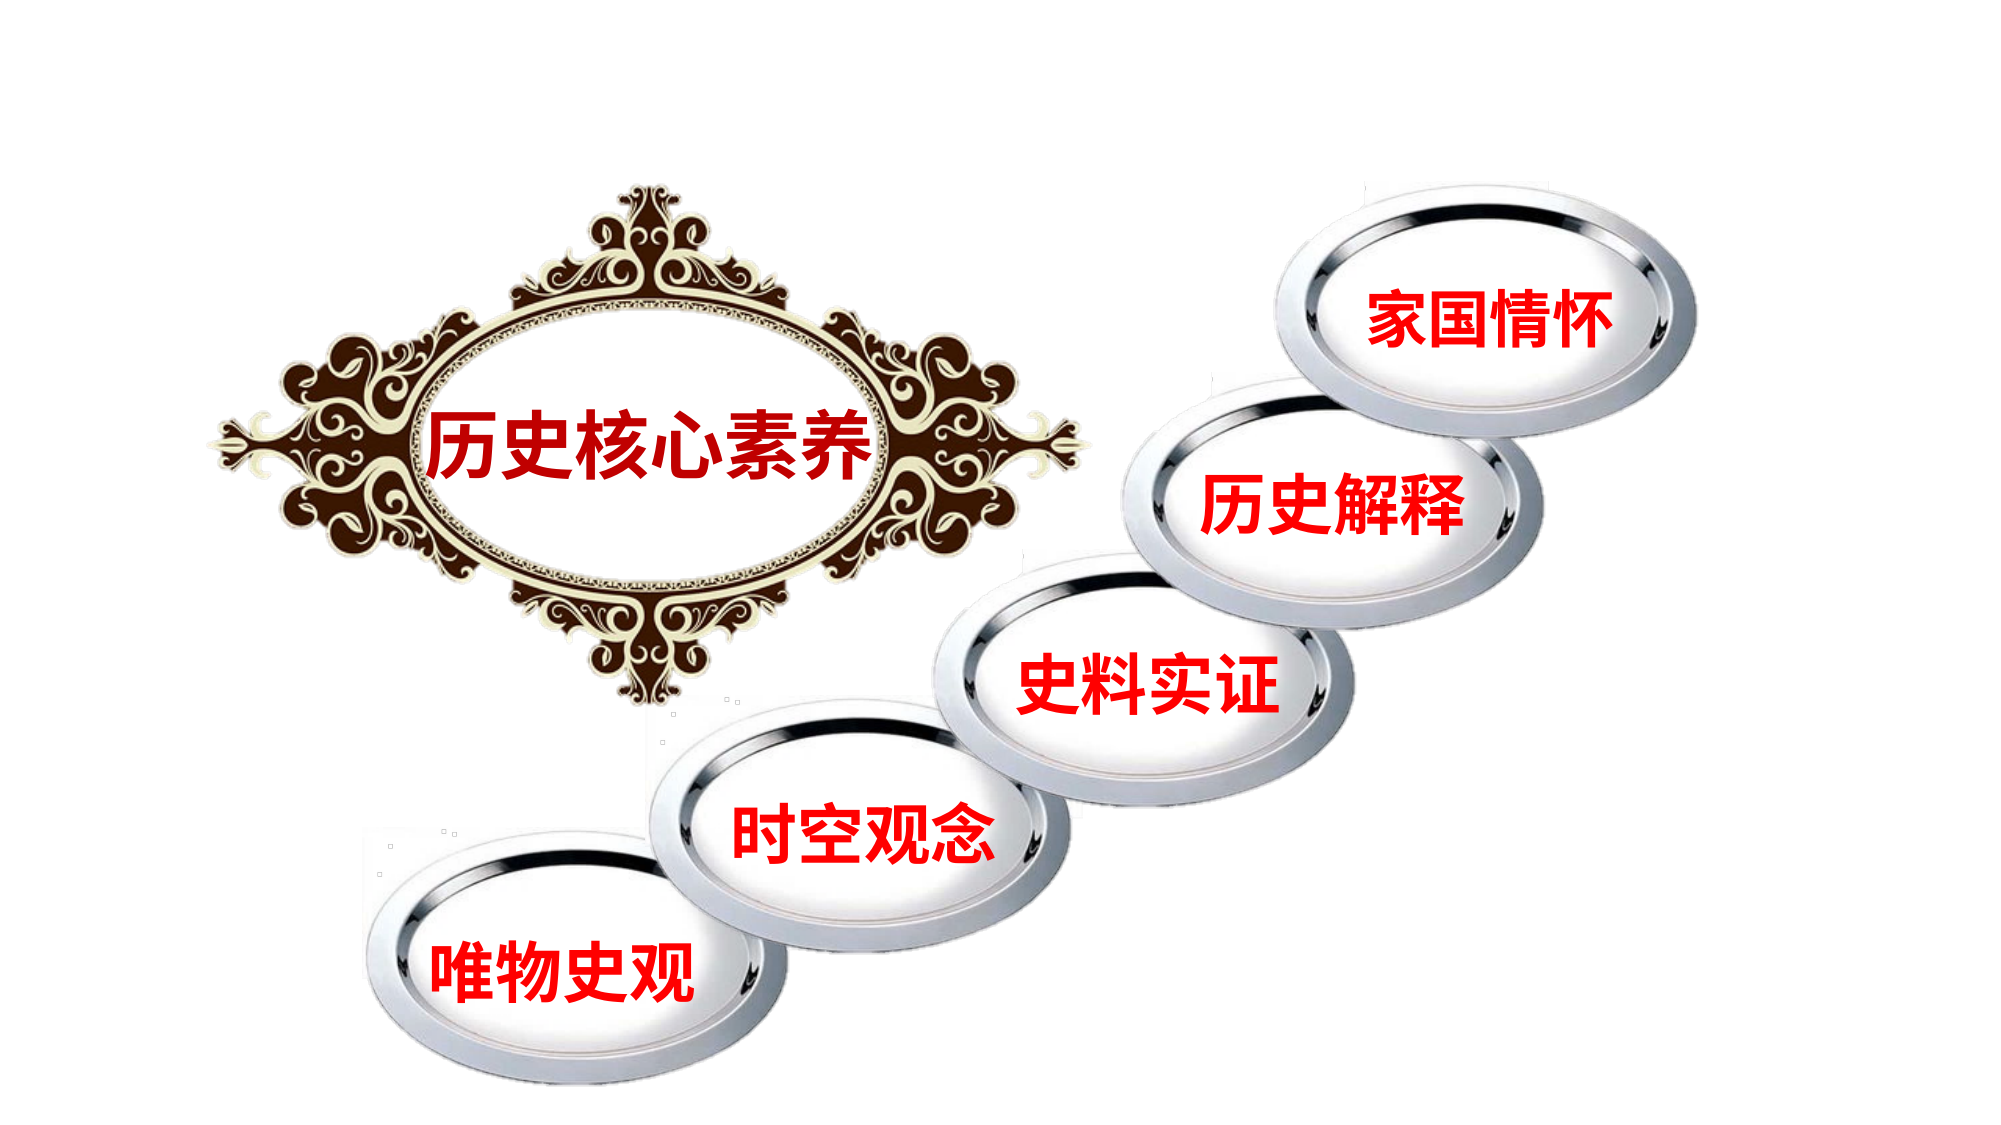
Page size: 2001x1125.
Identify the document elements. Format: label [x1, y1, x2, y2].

text_box [180, 159, 1119, 732]
picture [645, 181, 1709, 1092]
list [361, 827, 799, 1092]
